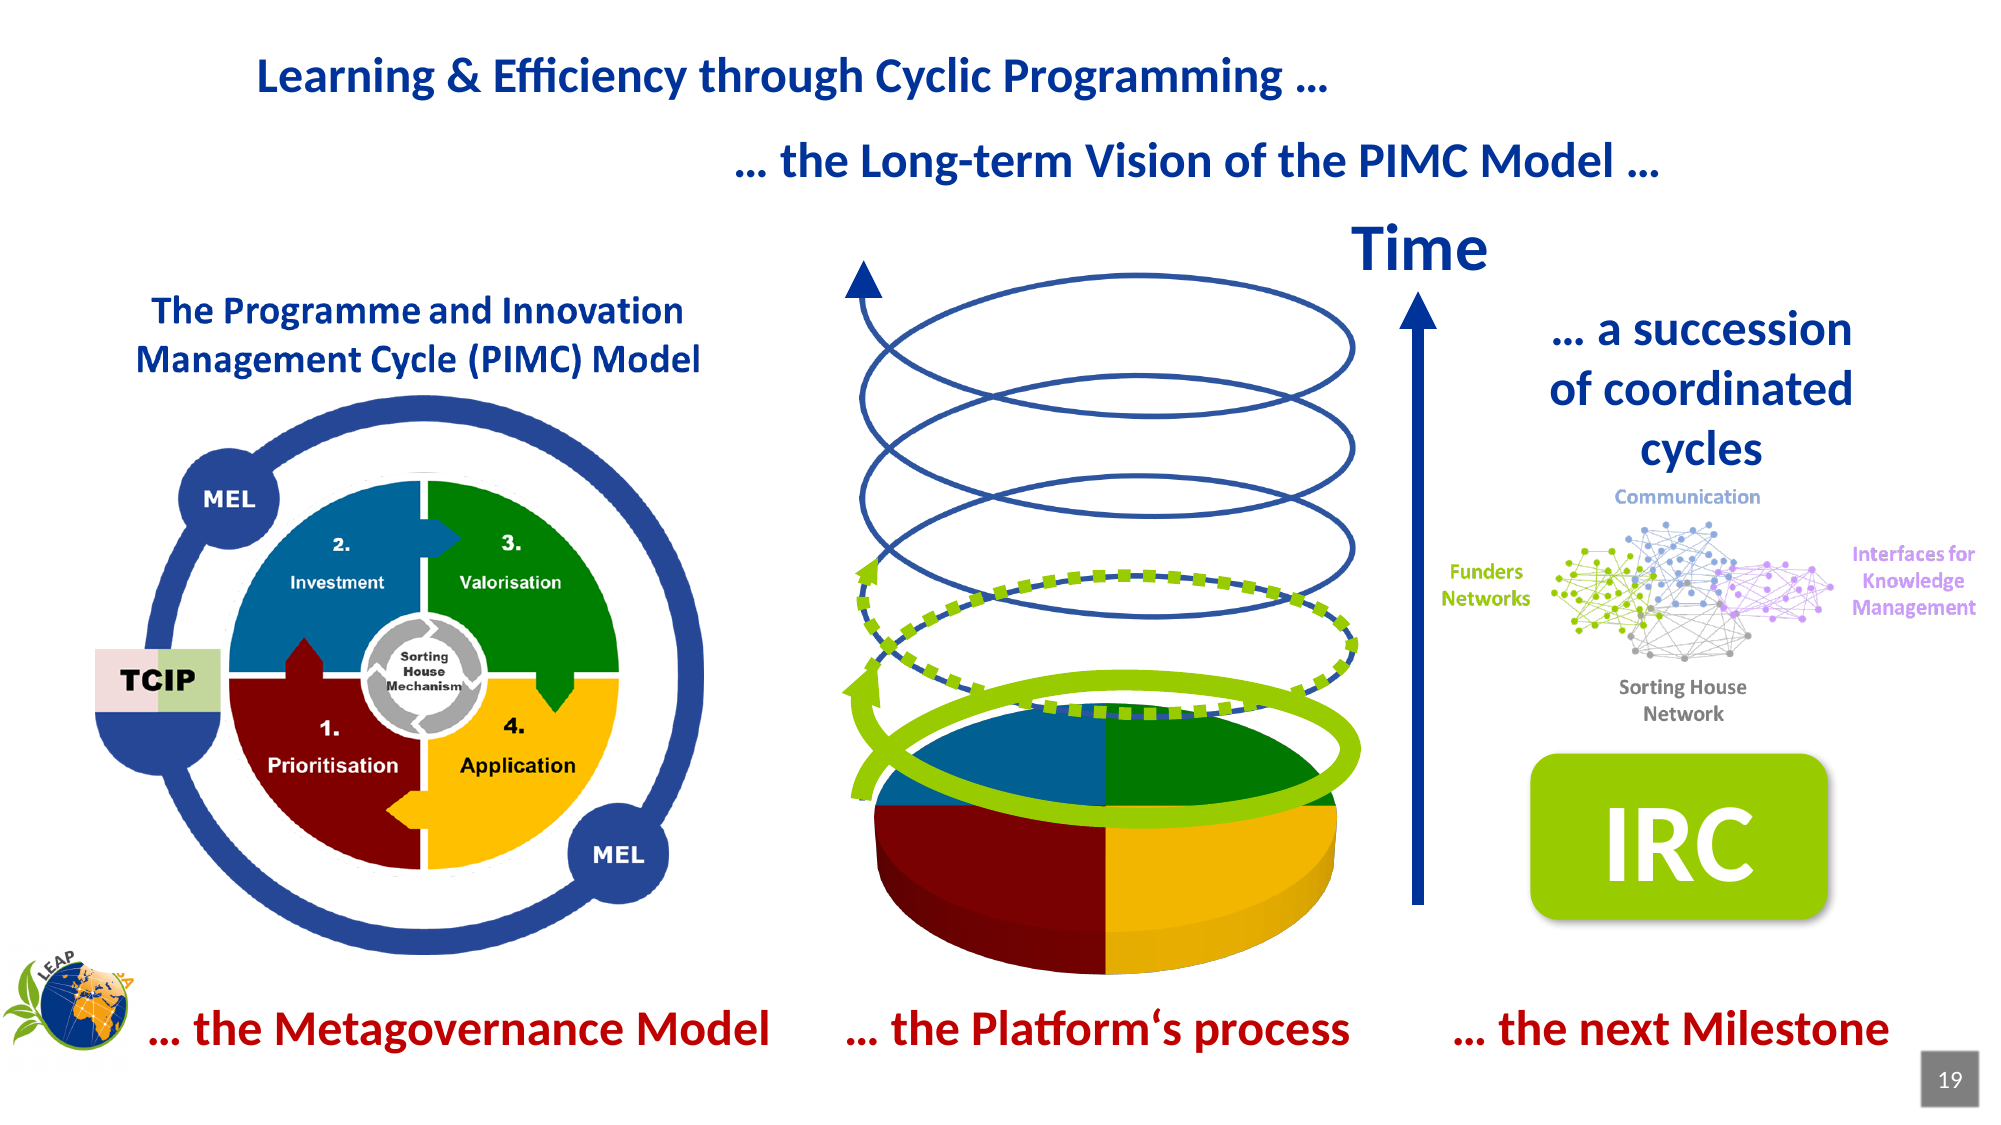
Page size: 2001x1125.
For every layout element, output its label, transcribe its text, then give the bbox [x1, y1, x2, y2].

text_box … the Metagovernance Model [142, 988, 823, 1064]
picture [0, 929, 142, 1072]
text_box … the Platform‘s process [829, 1013, 1390, 1064]
text_box … a succession of coordinated cycles [1530, 287, 1873, 475]
text_box … the next Milestone [1397, 988, 1945, 1064]
picture [1421, 475, 2000, 740]
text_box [766, 196, 1517, 1013]
text_box IRC [1530, 753, 1828, 920]
text_box Learning & Efficiency through Cyclic Programming … … the Long-term Vision of the PIMC Model … [242, 35, 1677, 195]
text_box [68, 269, 772, 973]
